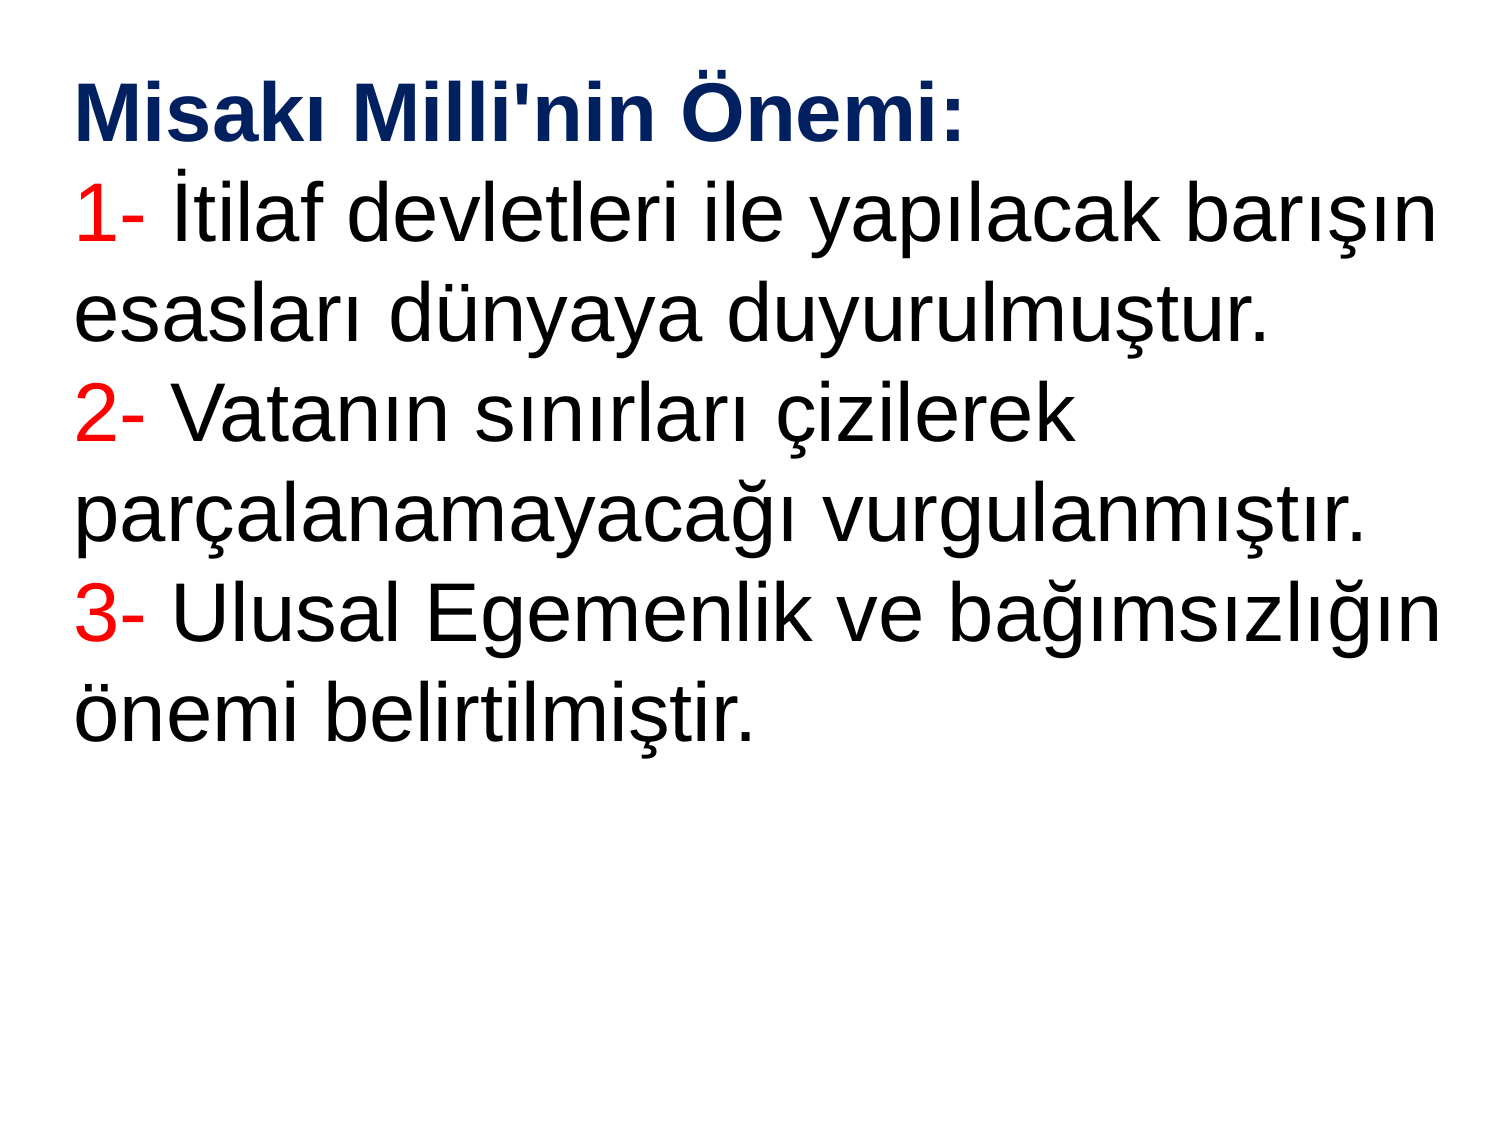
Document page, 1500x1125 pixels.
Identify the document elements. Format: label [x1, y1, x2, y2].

text_box [58, 50, 1500, 766]
